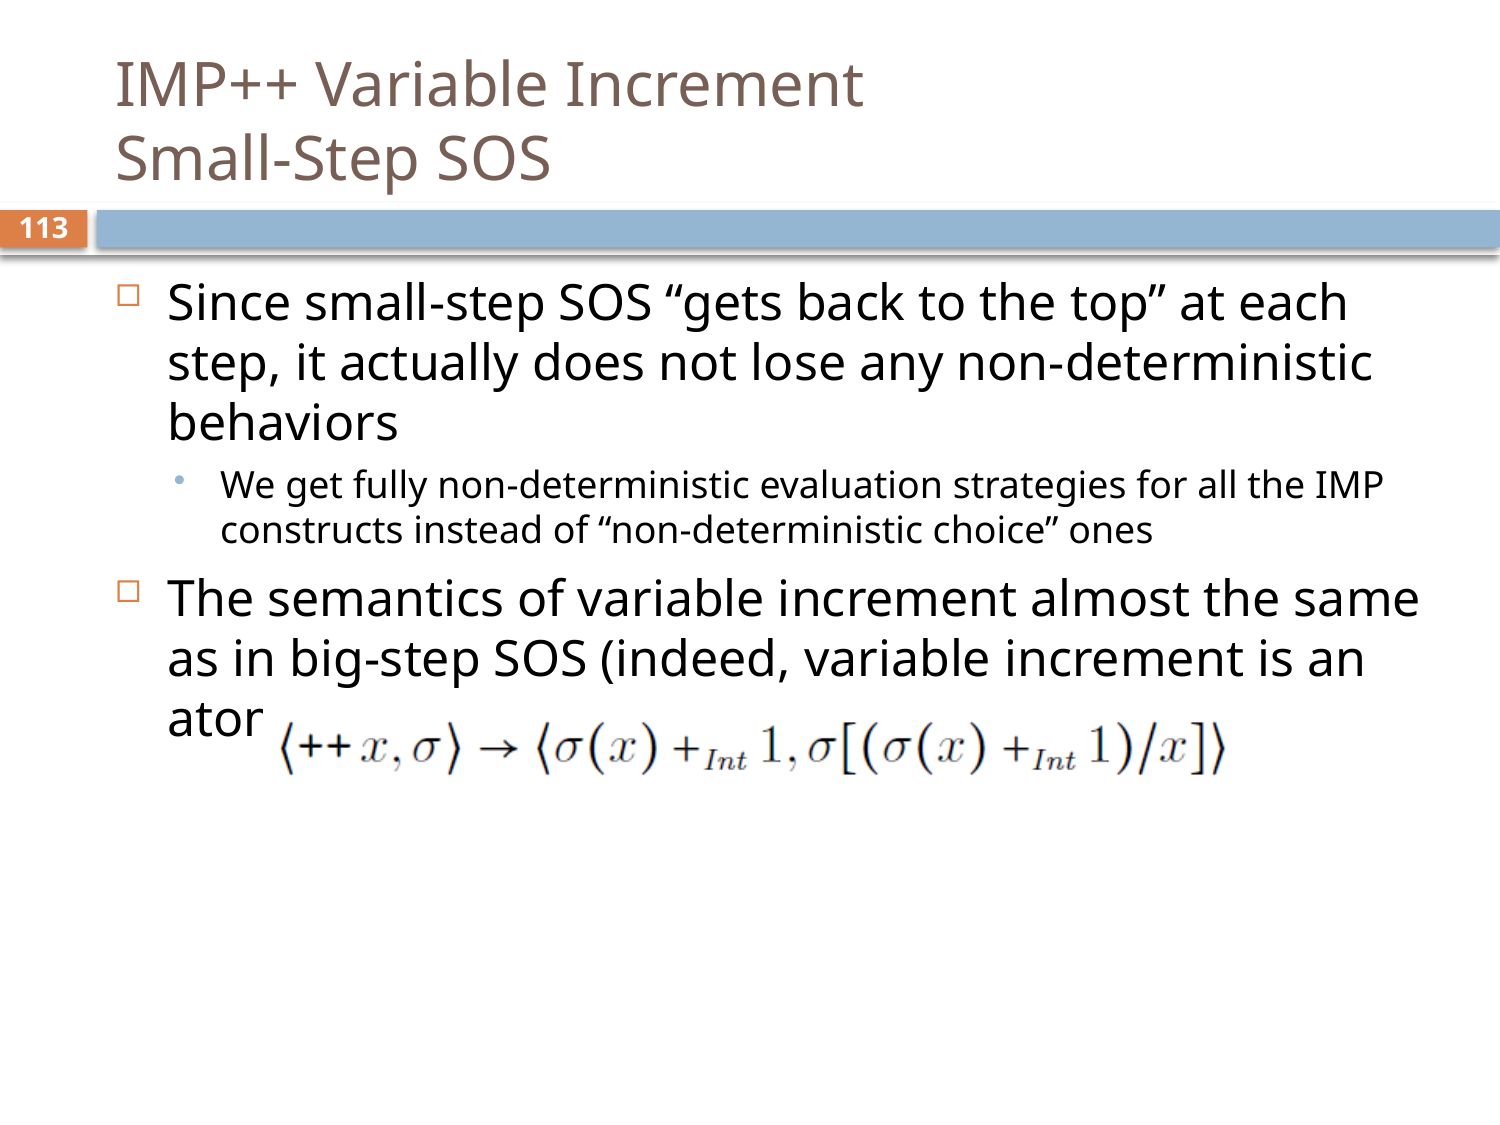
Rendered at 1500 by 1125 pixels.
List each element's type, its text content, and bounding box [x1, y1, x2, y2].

slide_number 113 [0, 208, 88, 249]
list Since small-step SOS “gets back to the top” at each step, it actually does not lose any non-deterministic behaviors We get fully non-deterministic evaluation strategies for all the IMP constructs instead of “non-deterministic choice” ones The semantics of variable increment almost the same as in big-step SOS (indeed, variable increment is an atomic operation): [100, 262, 1438, 1075]
picture [262, 699, 1237, 790]
title IMP++ Variable Increment Small-Step SOS [100, 37, 1438, 200]
